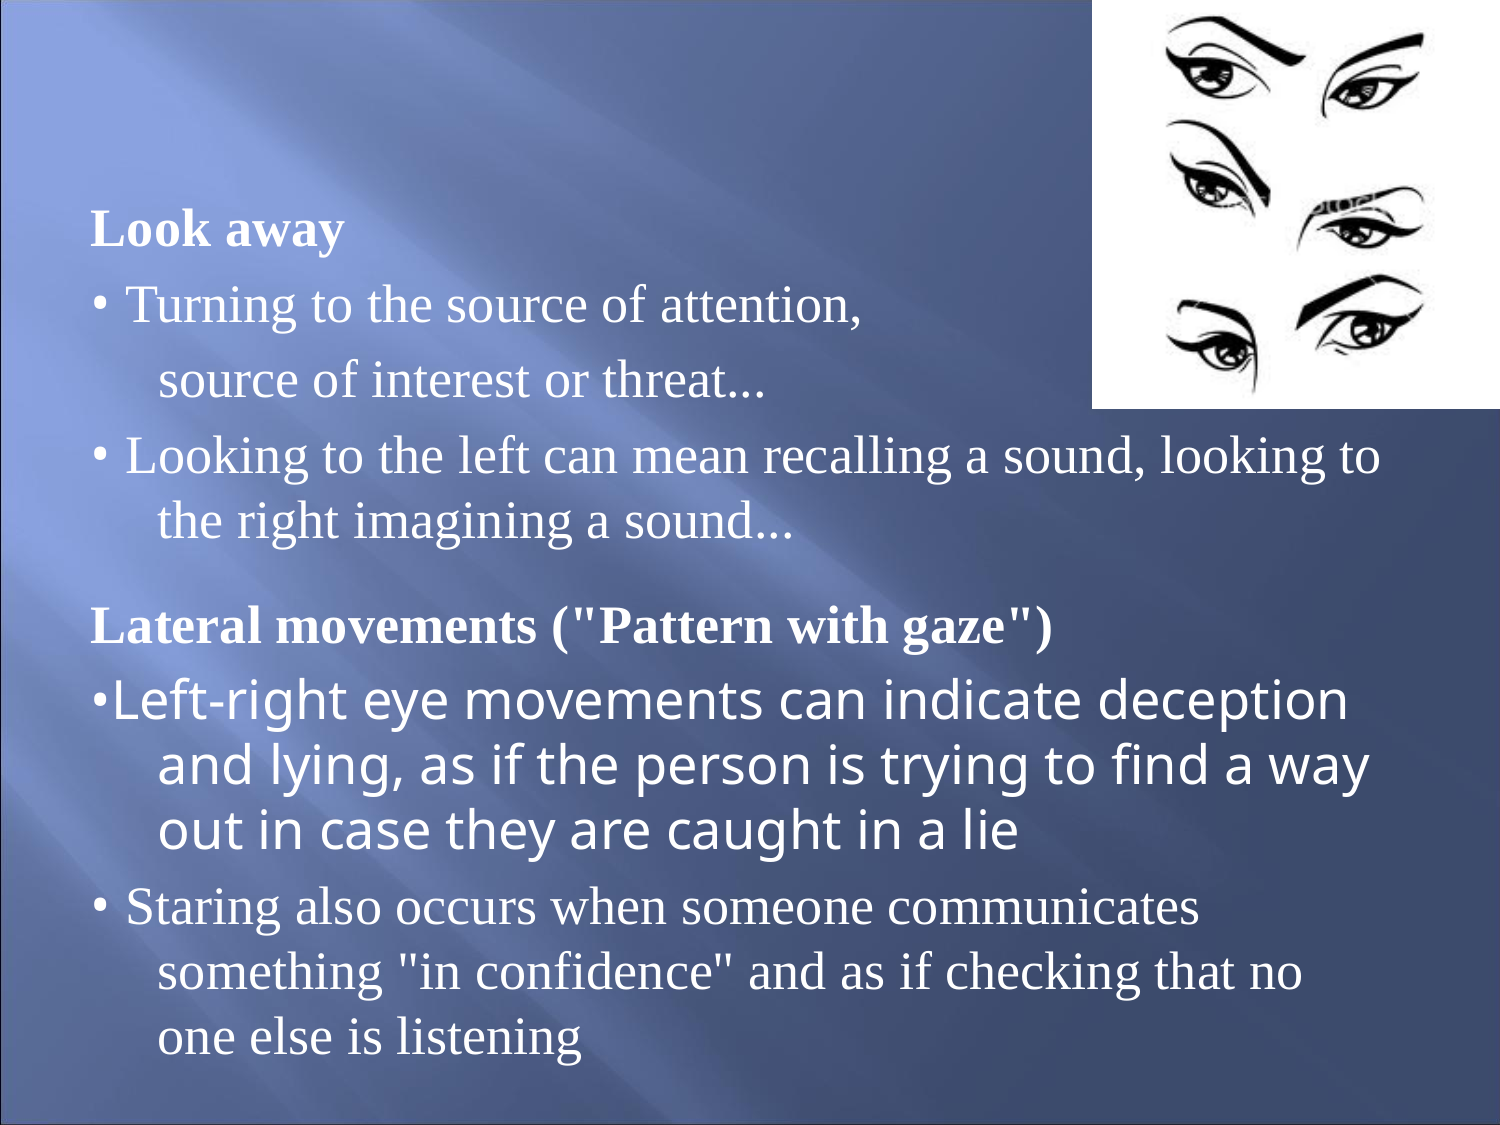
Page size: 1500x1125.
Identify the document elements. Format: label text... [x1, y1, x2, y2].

list Look away • Turning to the source of attention, source of interest or threat... • Looking to the left can mean recalling a sound, looking to the right imagining a sound... Lateral movements ("Pattern with gaze") •Left-right eye movements can indicate deception and lying, as if the person is trying to find a way out in case they are caught in a lie • Staring also occurs when someone communicates something "in confidence" and as if checking that no one else is listening [53, 184, 1404, 957]
picture [0, 0, 1500, 1125]
